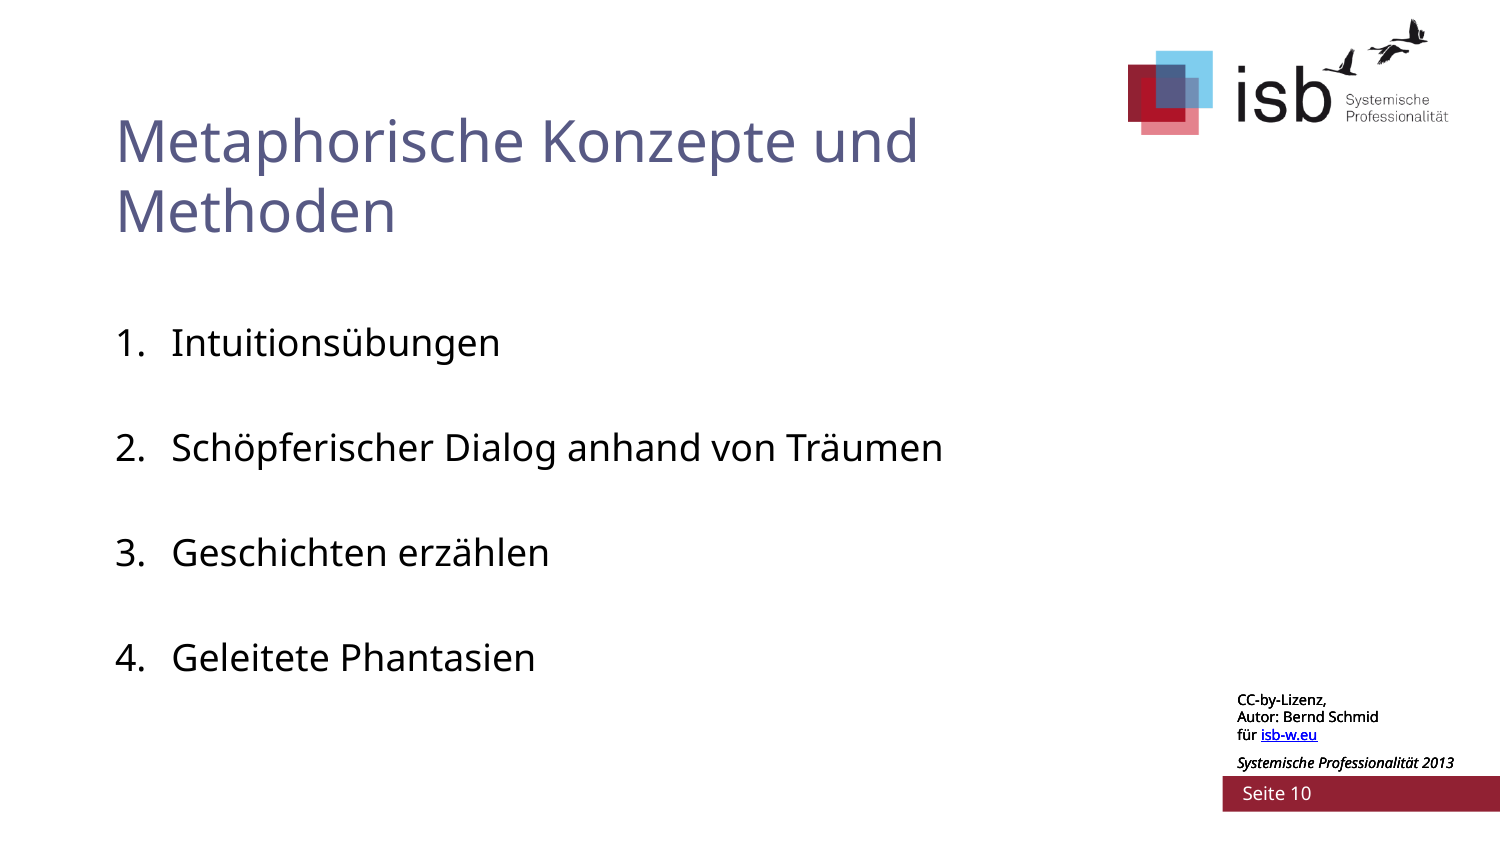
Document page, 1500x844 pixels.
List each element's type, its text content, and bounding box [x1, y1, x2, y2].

title Metaphorische Konzepte und Methoden [100, 67, 1223, 185]
list Intuitionsübungen Schöpferischer Dialog anhand von Träumen Geschichten erzählen Geleitete Phantasien [100, 185, 1223, 812]
text_box CC-by-Lizenz, Autor: Bernd Schmid für isb-w.eu Systemische Professionalität 2013 [1222, 543, 1500, 844]
picture [1128, 14, 1461, 139]
